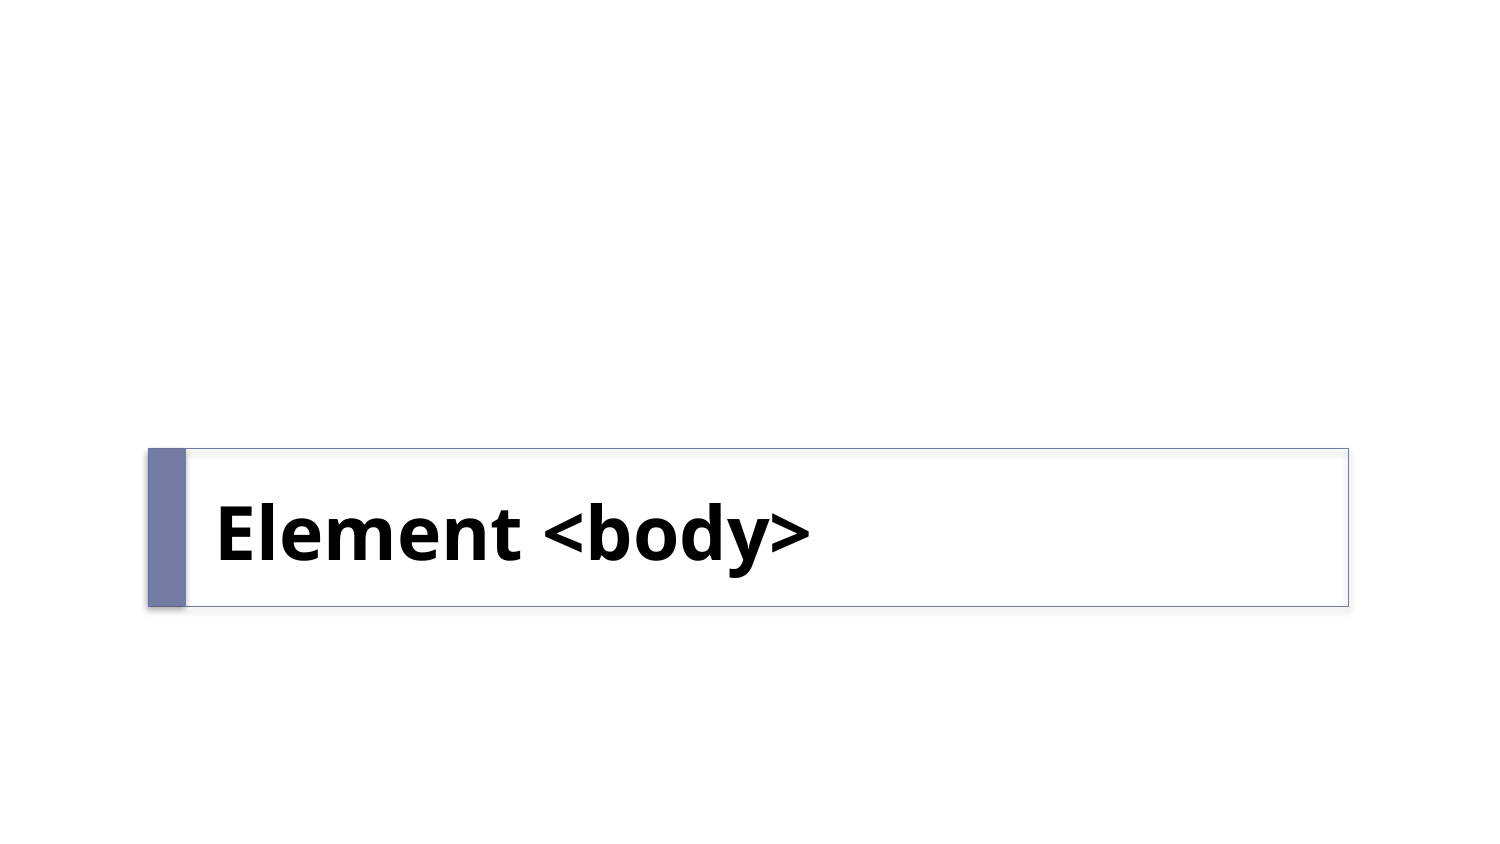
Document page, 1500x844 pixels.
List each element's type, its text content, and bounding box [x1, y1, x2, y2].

title Element <body> [200, 478, 1325, 600]
